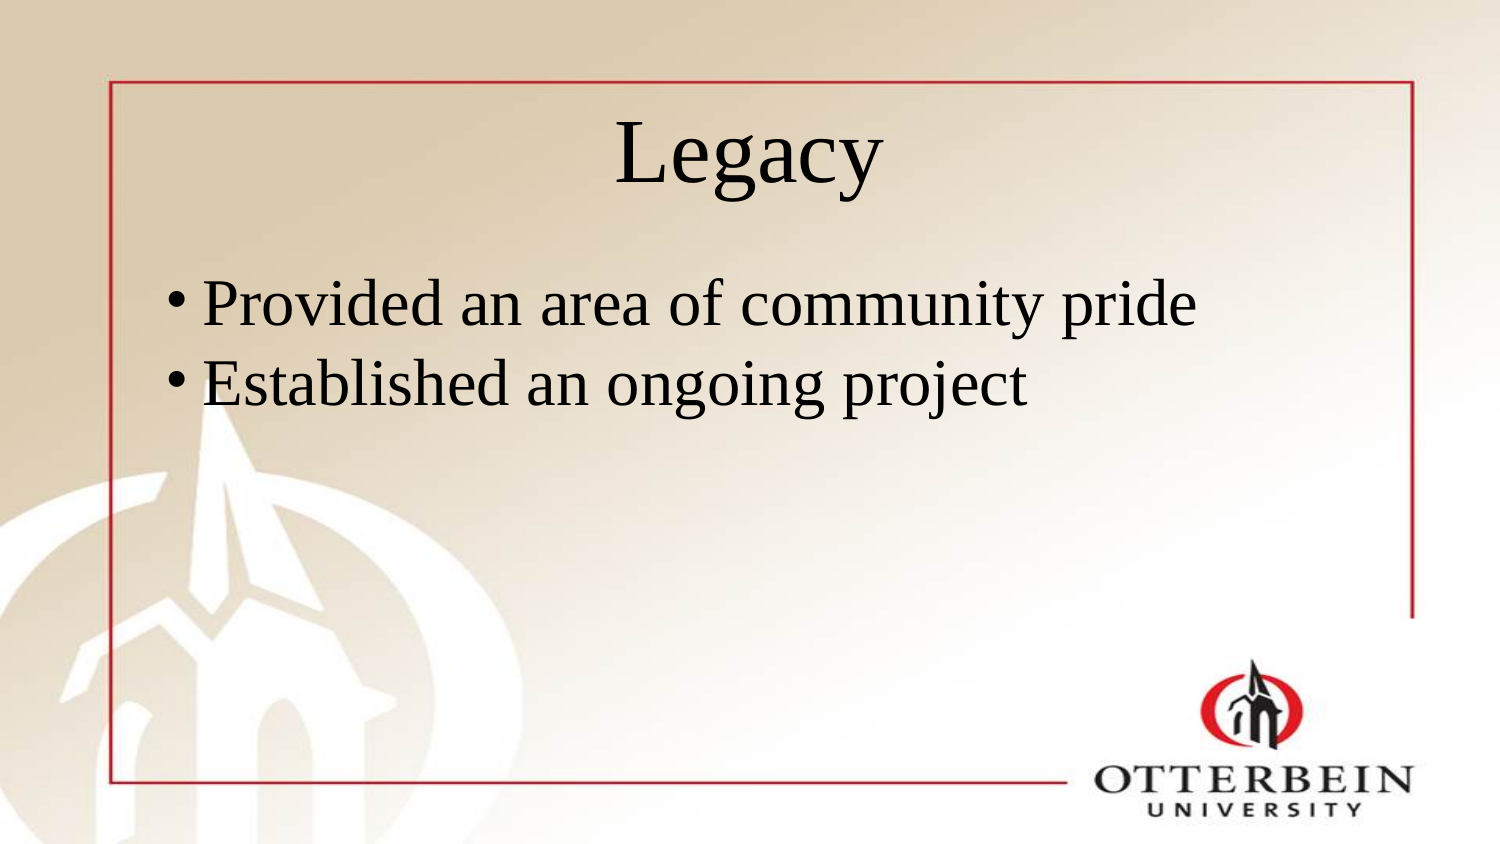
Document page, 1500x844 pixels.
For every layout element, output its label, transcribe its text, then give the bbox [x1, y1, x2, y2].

picture [0, 0, 1500, 844]
title Legacy [112, 75, 1388, 216]
list Provided an area of community pride Established an ongoing project [112, 243, 1388, 751]
